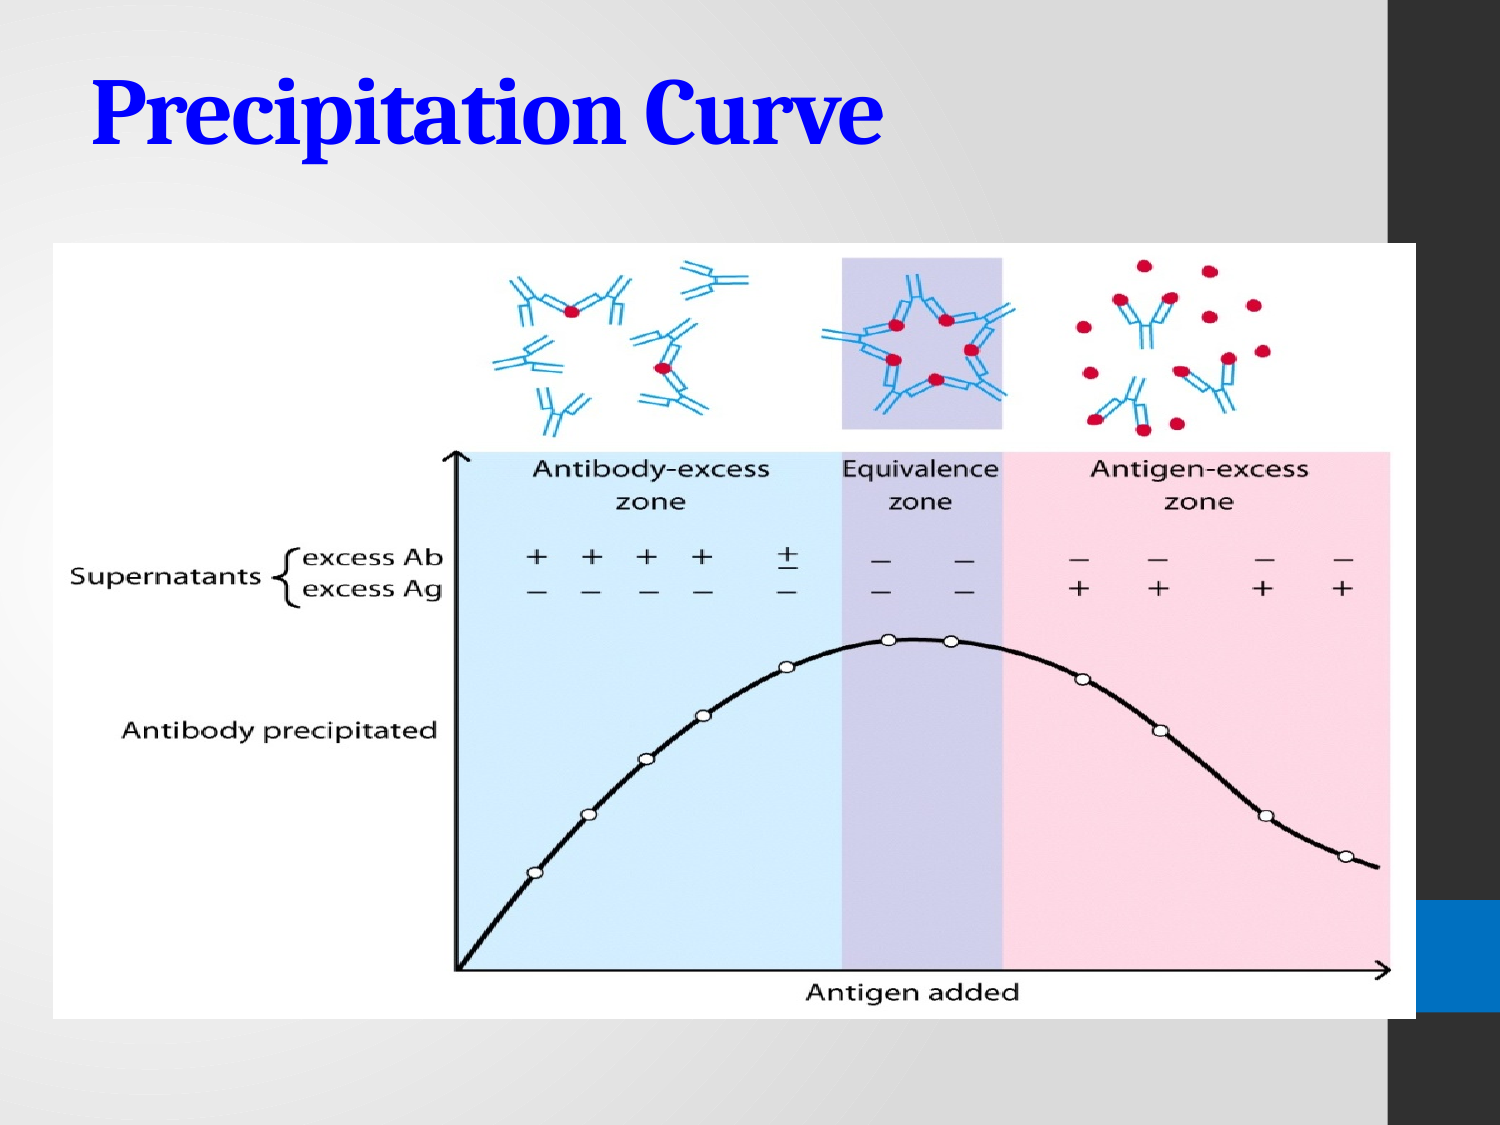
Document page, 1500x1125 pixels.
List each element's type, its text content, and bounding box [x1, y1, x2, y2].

title Precipitation Curve [75, 62, 1425, 150]
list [52, 243, 1417, 1019]
